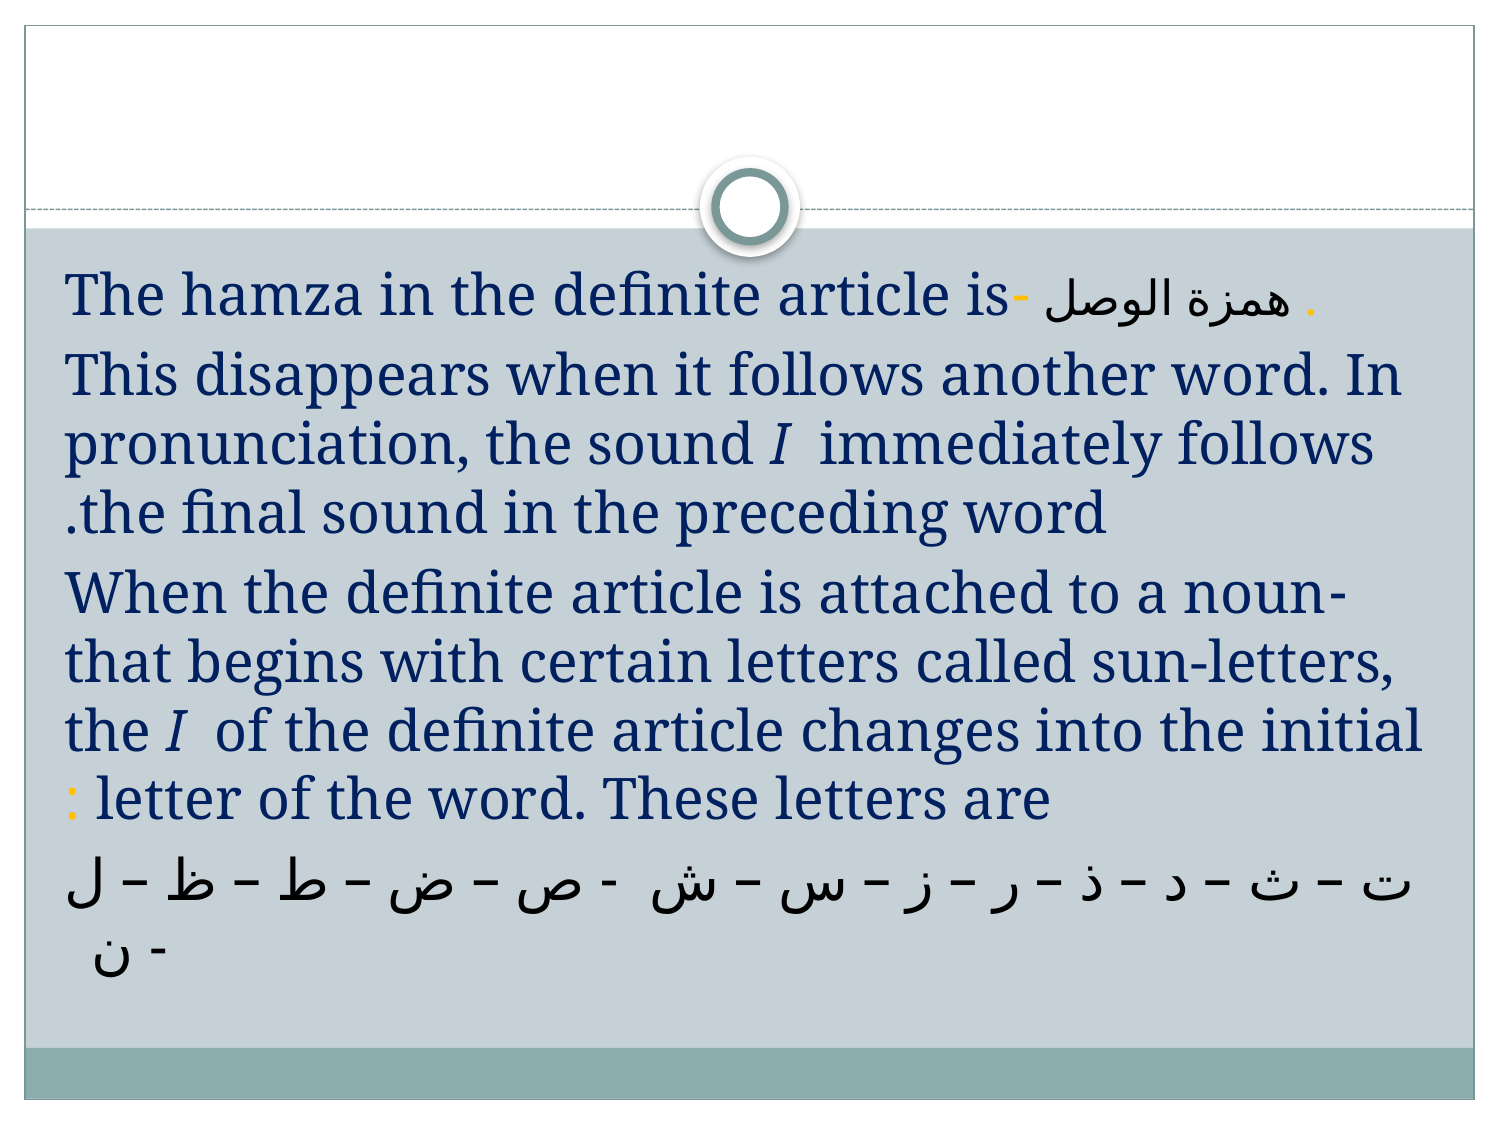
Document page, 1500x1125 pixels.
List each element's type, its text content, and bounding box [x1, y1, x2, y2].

list . همزة الوصل -The hamza in the definite article is This disappears when it follows another word. In pronunciation, the sound I immediately follows the final sound in the preceding word. -When the definite article is attached to a noun that begins with certain letters called sun-letters, the I of the definite article changes into the initial letter of the word. These letters are : ت – ث – د – ذ – ر – ز – س – ش - ص – ض – ط – ظ – ل - ن [49, 250, 1445, 1001]
